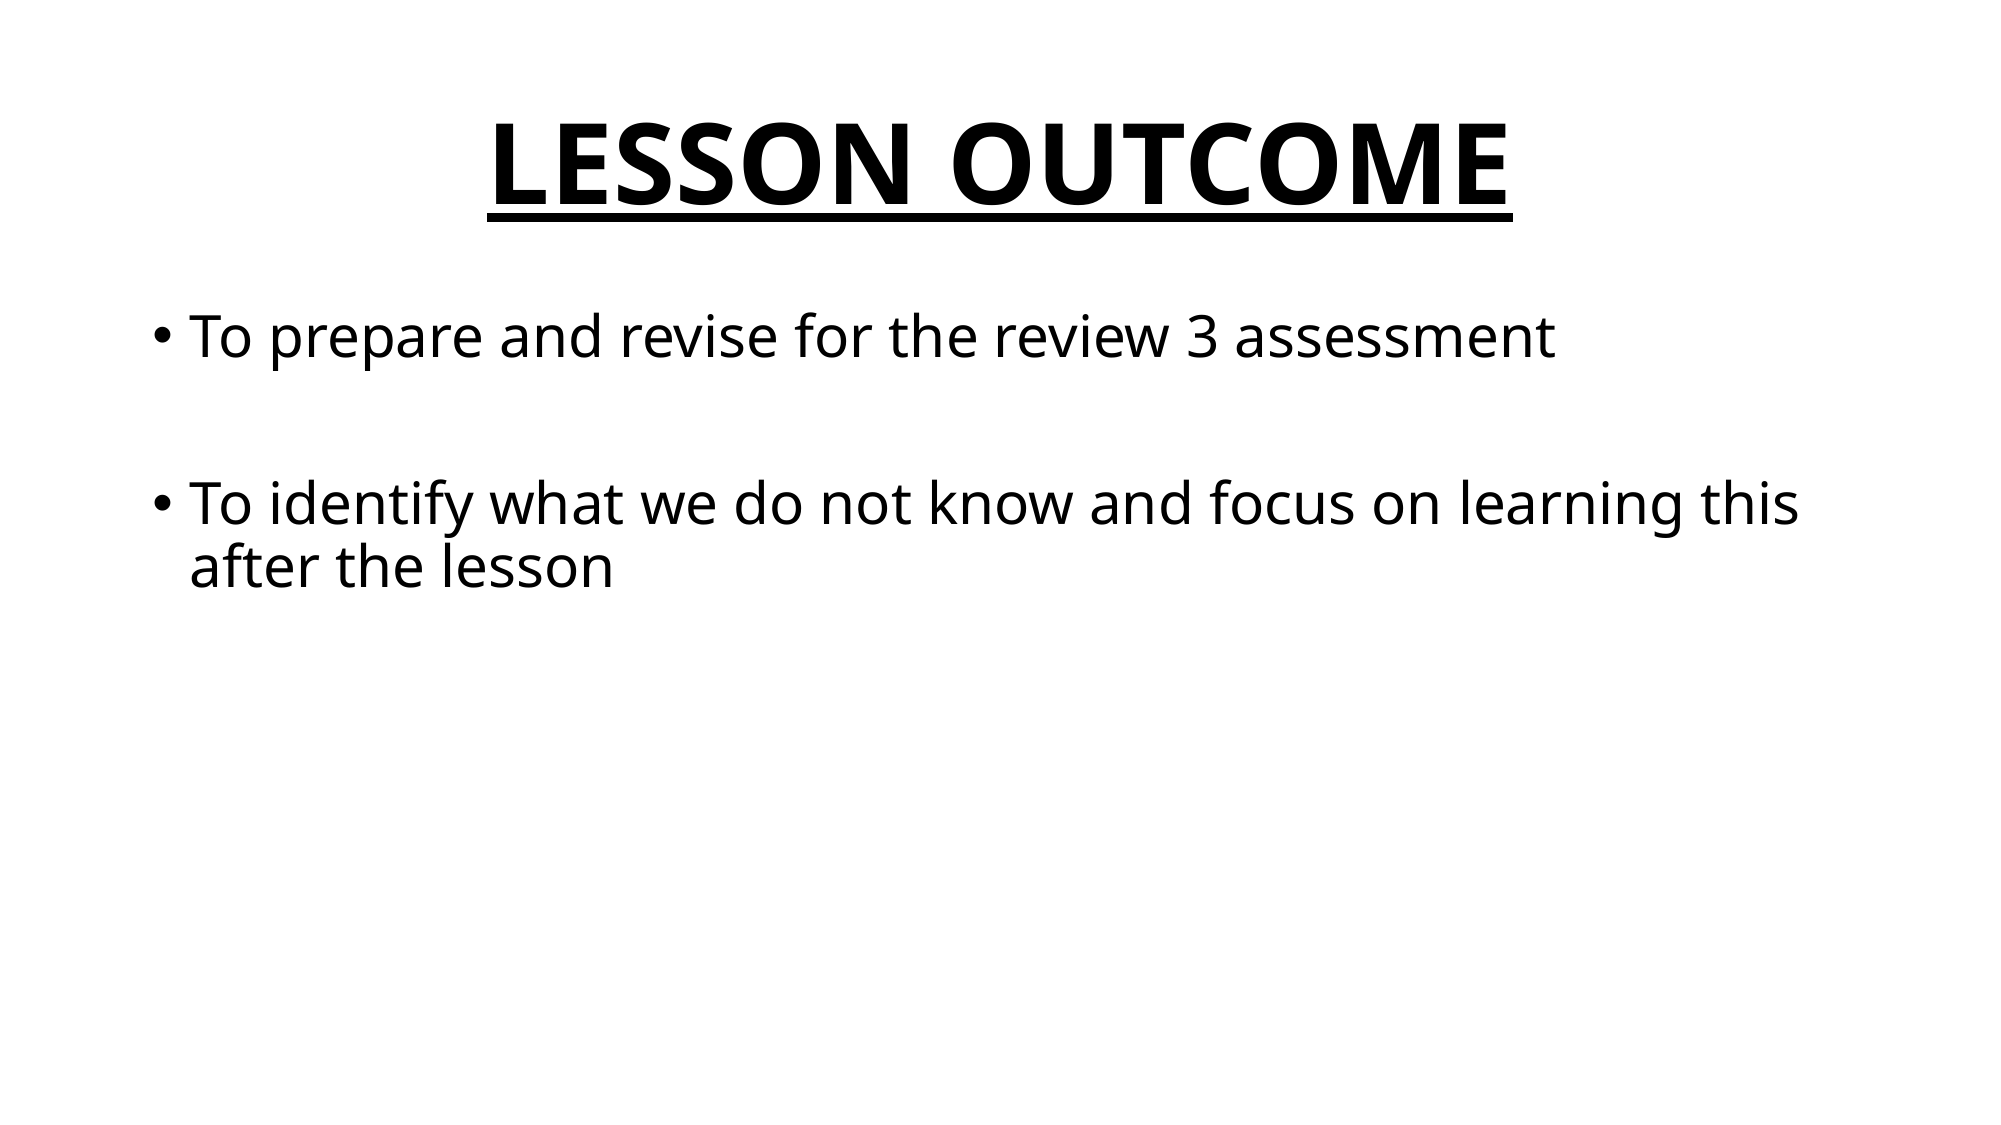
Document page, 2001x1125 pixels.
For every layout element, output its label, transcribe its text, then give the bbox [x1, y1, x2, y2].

title LESSON OUTCOME [137, 59, 1863, 278]
list To prepare and revise for the review 3 assessment To identify what we do not know and focus on learning this after the lesson [137, 299, 1863, 1014]
